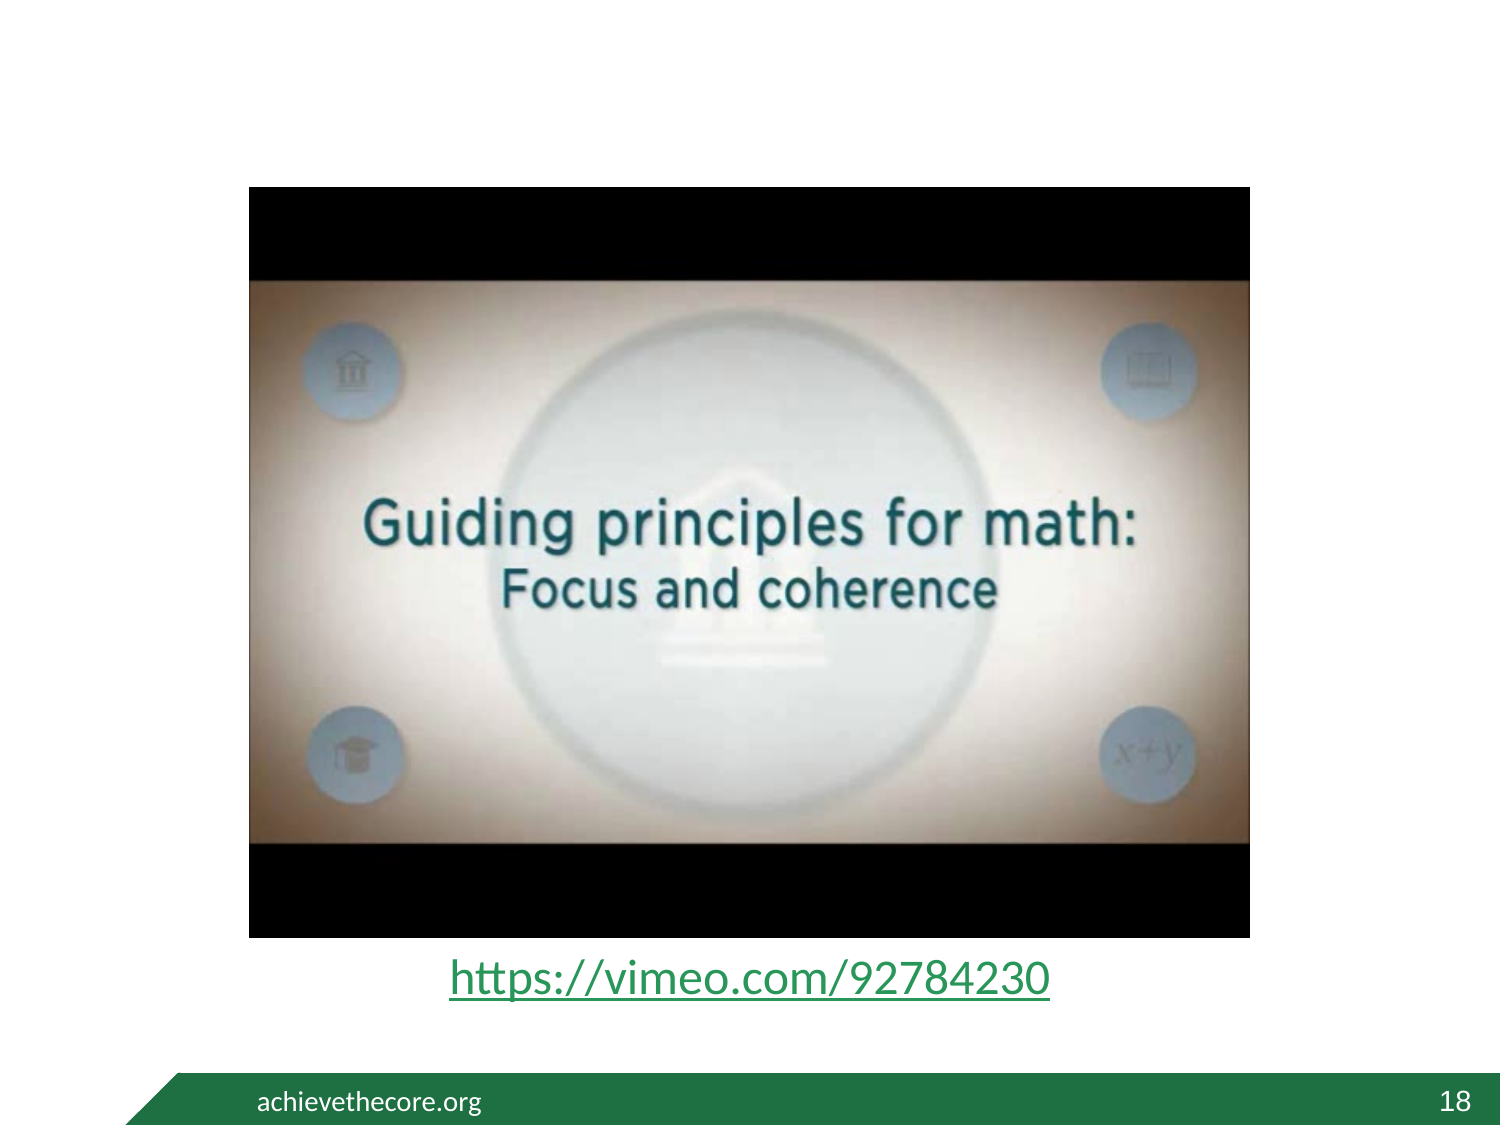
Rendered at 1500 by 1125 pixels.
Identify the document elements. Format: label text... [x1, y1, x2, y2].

picture [249, 187, 1251, 938]
slide_number 18 [1136, 1073, 1487, 1125]
text_box https://vimeo.com/92784230 [434, 947, 1066, 1013]
